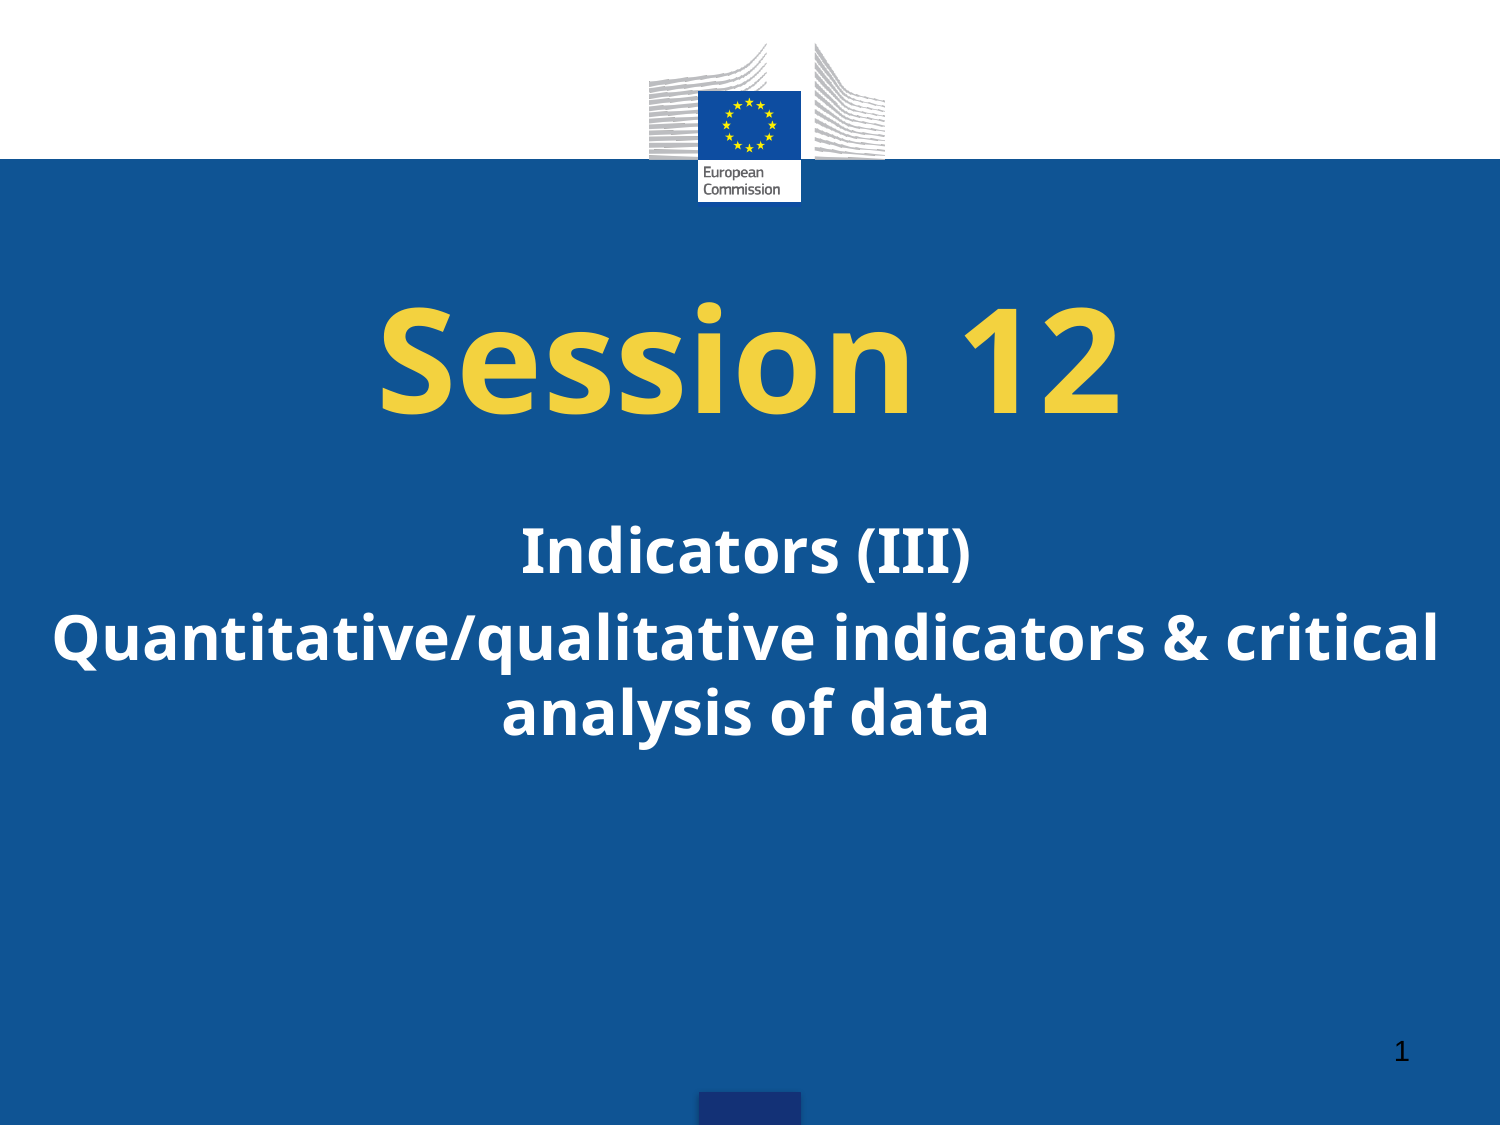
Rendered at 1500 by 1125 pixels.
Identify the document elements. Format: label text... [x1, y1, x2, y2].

subtitle Indicators (III) Quantitative/qualitative indicators & critical analysis of data [0, 503, 1497, 788]
title Session 12 [0, 290, 1500, 421]
slide_number 1 [1074, 1024, 1426, 1103]
